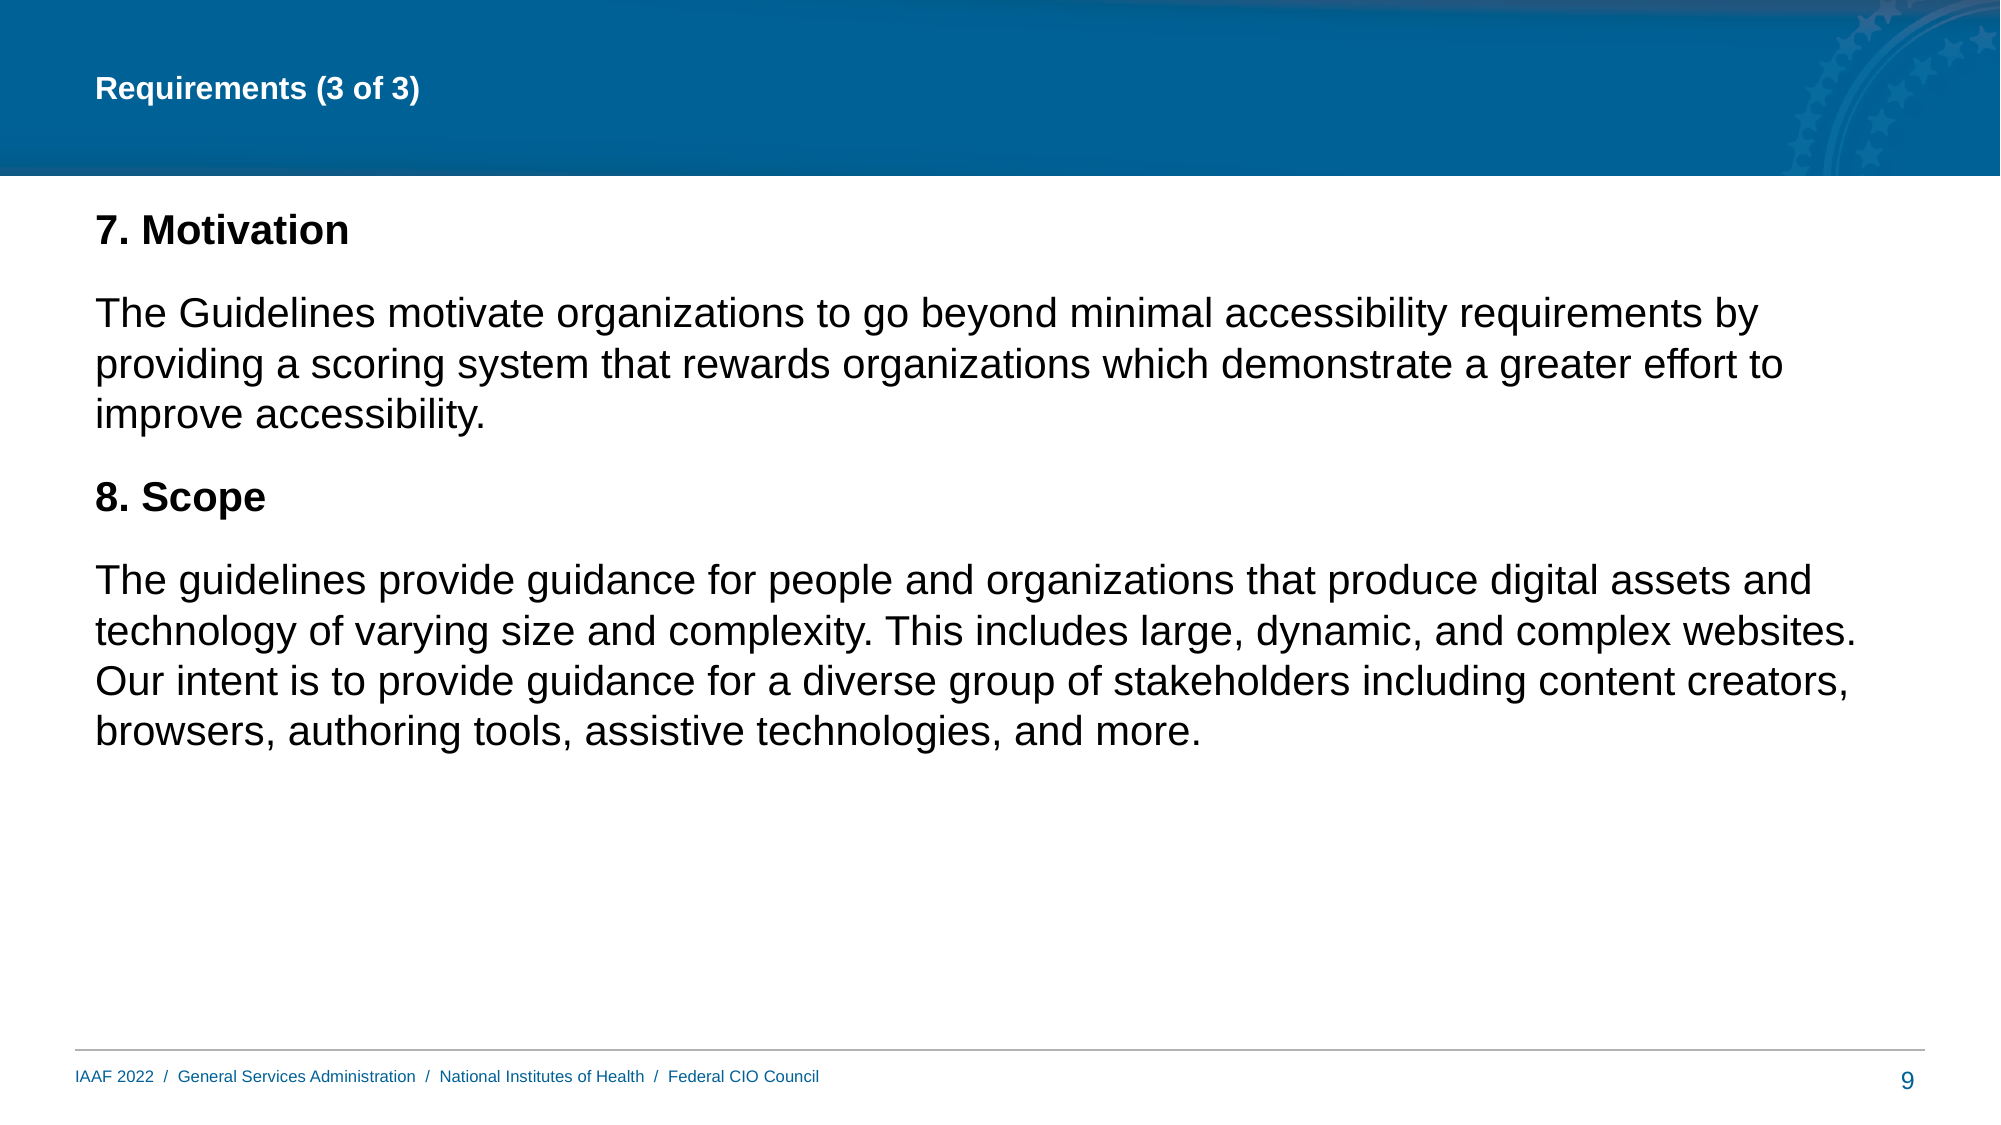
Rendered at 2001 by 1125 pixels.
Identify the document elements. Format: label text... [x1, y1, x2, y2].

slide_number 9 [1880, 1065, 1925, 1095]
picture [0, 168, 666, 176]
list 7. Motivation The Guidelines motivate organizations to go beyond minimal accessibility requirements by providing a scoring system that rewards organizations which demonstrate a greater effort to improve accessibility. 8. Scope The guidelines provide guidance for people and organizations that produce digital assets and technology of varying size and complexity. This includes large, dynamic, and complex websites. Our intent is to provide guidance for a diverse group of stakeholders including content creators, browsers, authoring tools, assistive technologies, and more. [75, 182, 1925, 993]
title Requirements (3 of 3) [75, 52, 1800, 128]
picture [0, 0, 2000, 176]
